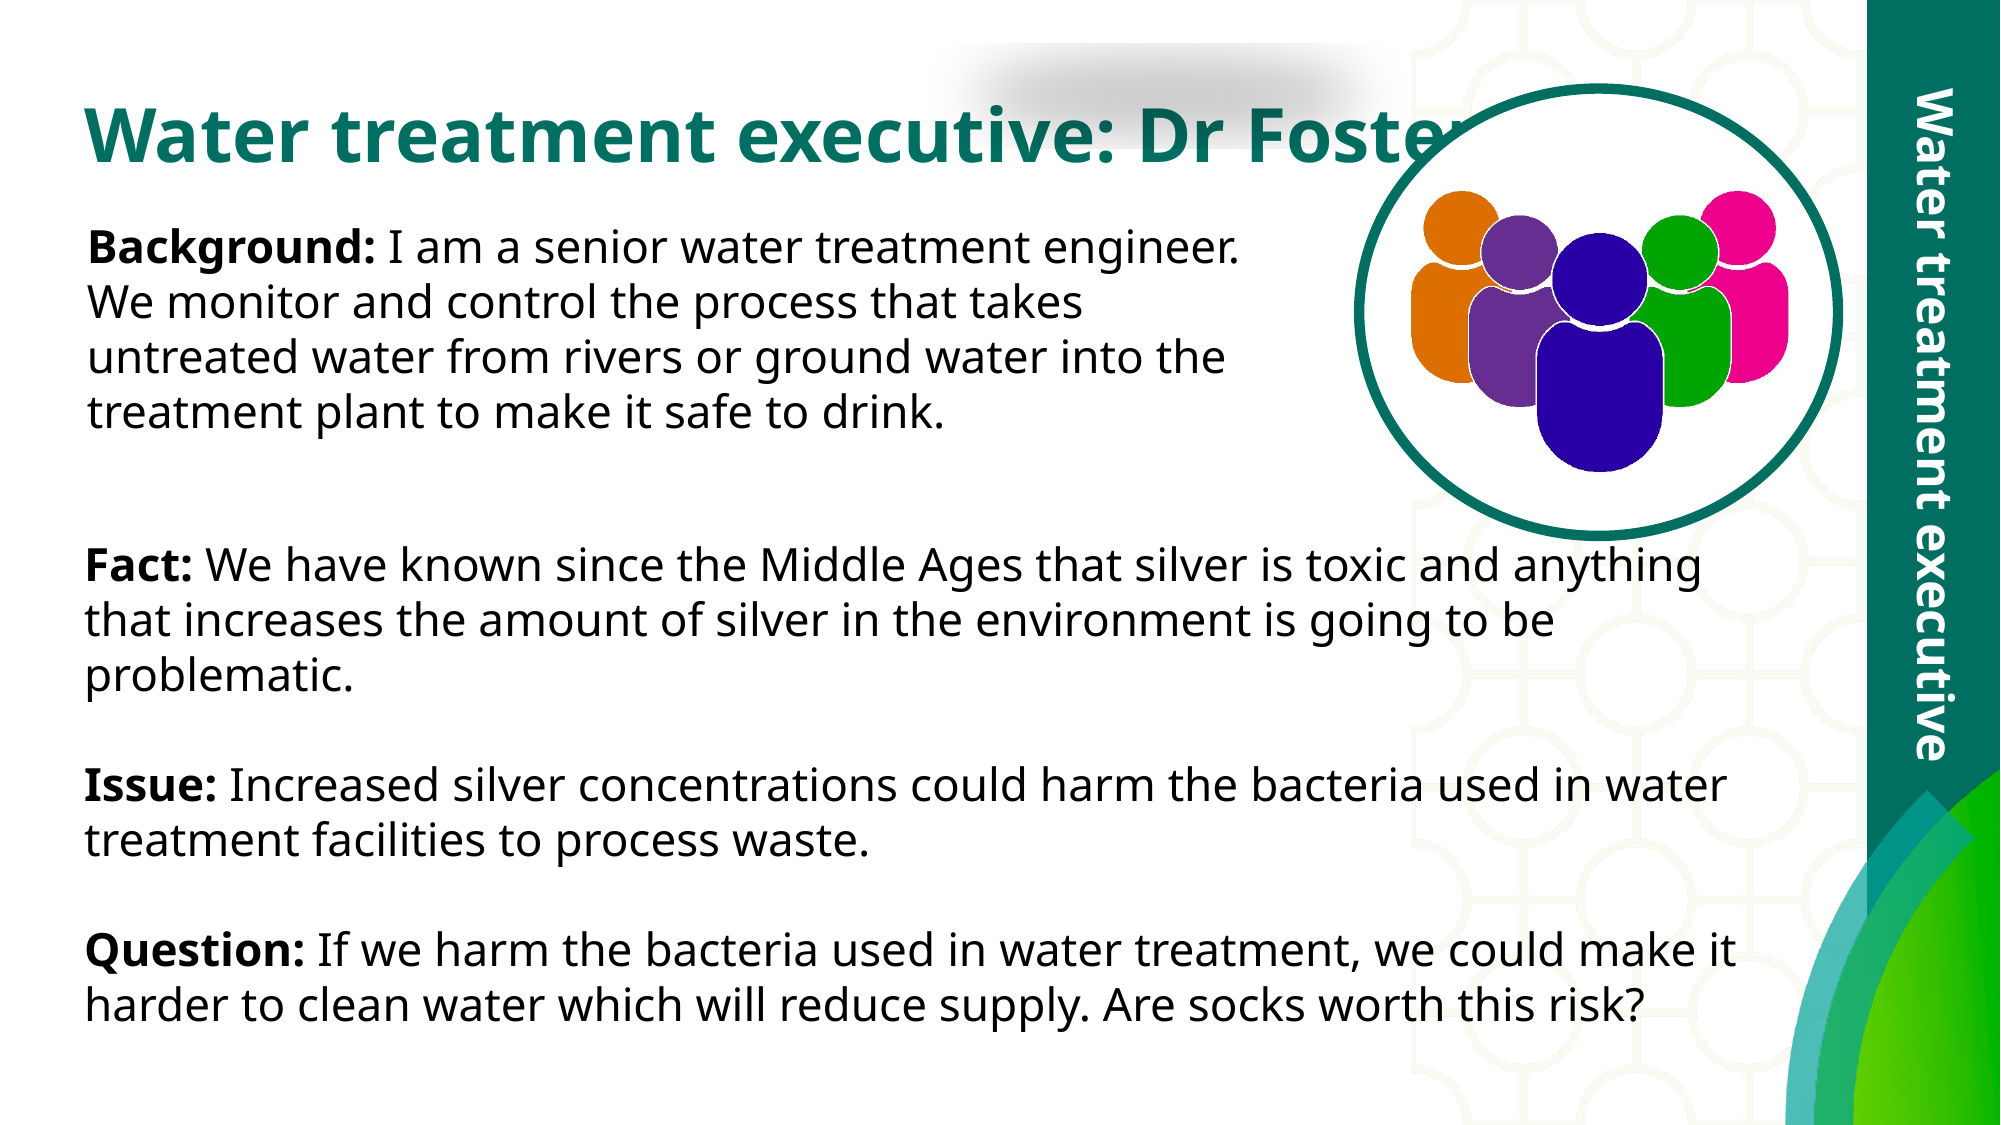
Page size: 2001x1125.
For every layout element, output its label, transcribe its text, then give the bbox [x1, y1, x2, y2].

text_box Water treatment executive [1867, 88, 2000, 768]
text_box Background: I am a senior water treatment engineer. We monitor and control the process that takes untreated water from rivers or ground water into the treatment plant to make it safe to drink. [72, 210, 1319, 515]
picture [1359, 0, 2001, 1125]
title Water treatment executive: Dr Foster [84, 87, 1359, 160]
list Fact: We have known since the Middle Ages that silver is toxic and anything that increases the amount of silver in the environment is going to be problematic. Issue: Increased silver concentrations could harm the bacteria used in water treatment facilities to process waste. Question: If we harm the bacteria used in water treatment, we could make it harder to clean water which will reduce supply. Are socks worth this risk? [84, 535, 1738, 1125]
